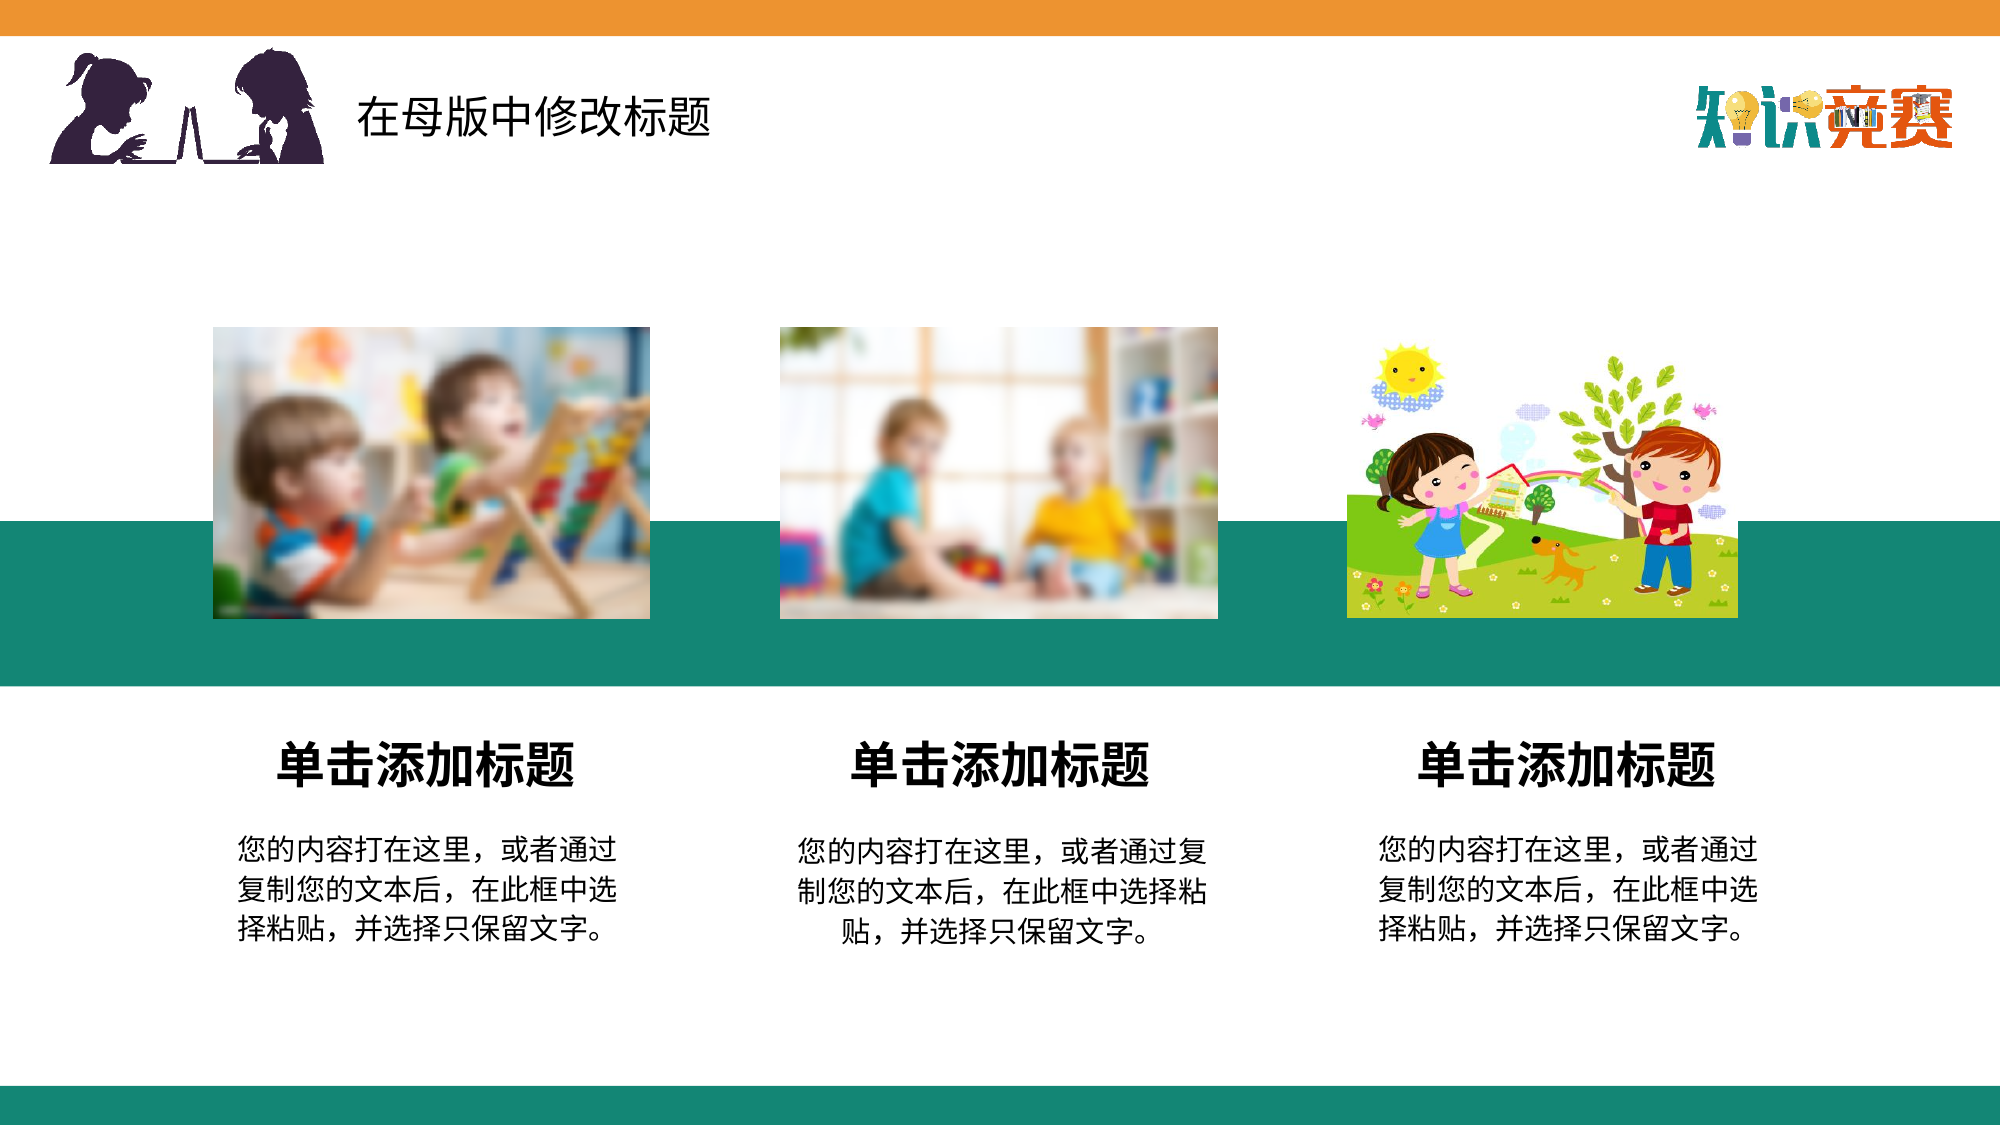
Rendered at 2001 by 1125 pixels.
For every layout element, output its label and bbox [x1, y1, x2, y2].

text_box [0, 520, 2000, 687]
text_box [1363, 726, 1775, 955]
picture [1696, 85, 1952, 148]
picture [49, 47, 324, 164]
text_box [213, 726, 643, 955]
text_box [780, 726, 1225, 958]
picture [1347, 328, 1738, 618]
picture [780, 327, 1218, 619]
picture [213, 327, 650, 619]
